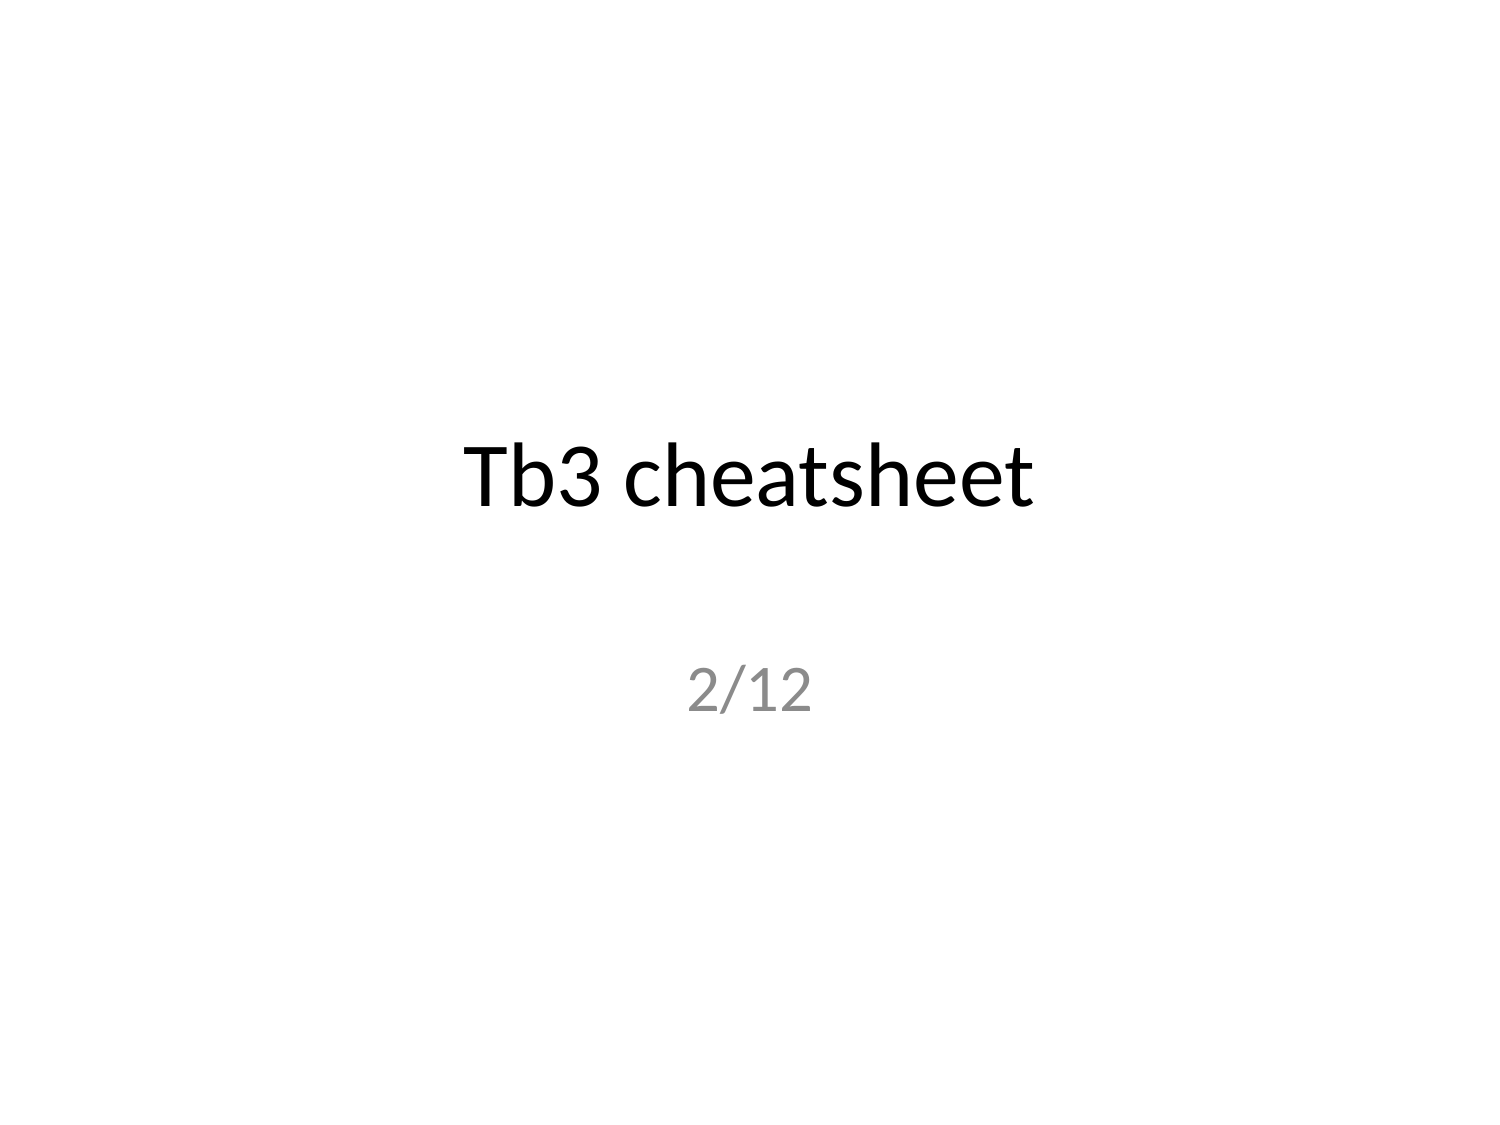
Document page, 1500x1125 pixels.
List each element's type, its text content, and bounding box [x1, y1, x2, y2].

title Tb3 cheatsheet [112, 349, 1388, 591]
subtitle 2/12 [225, 637, 1275, 925]
